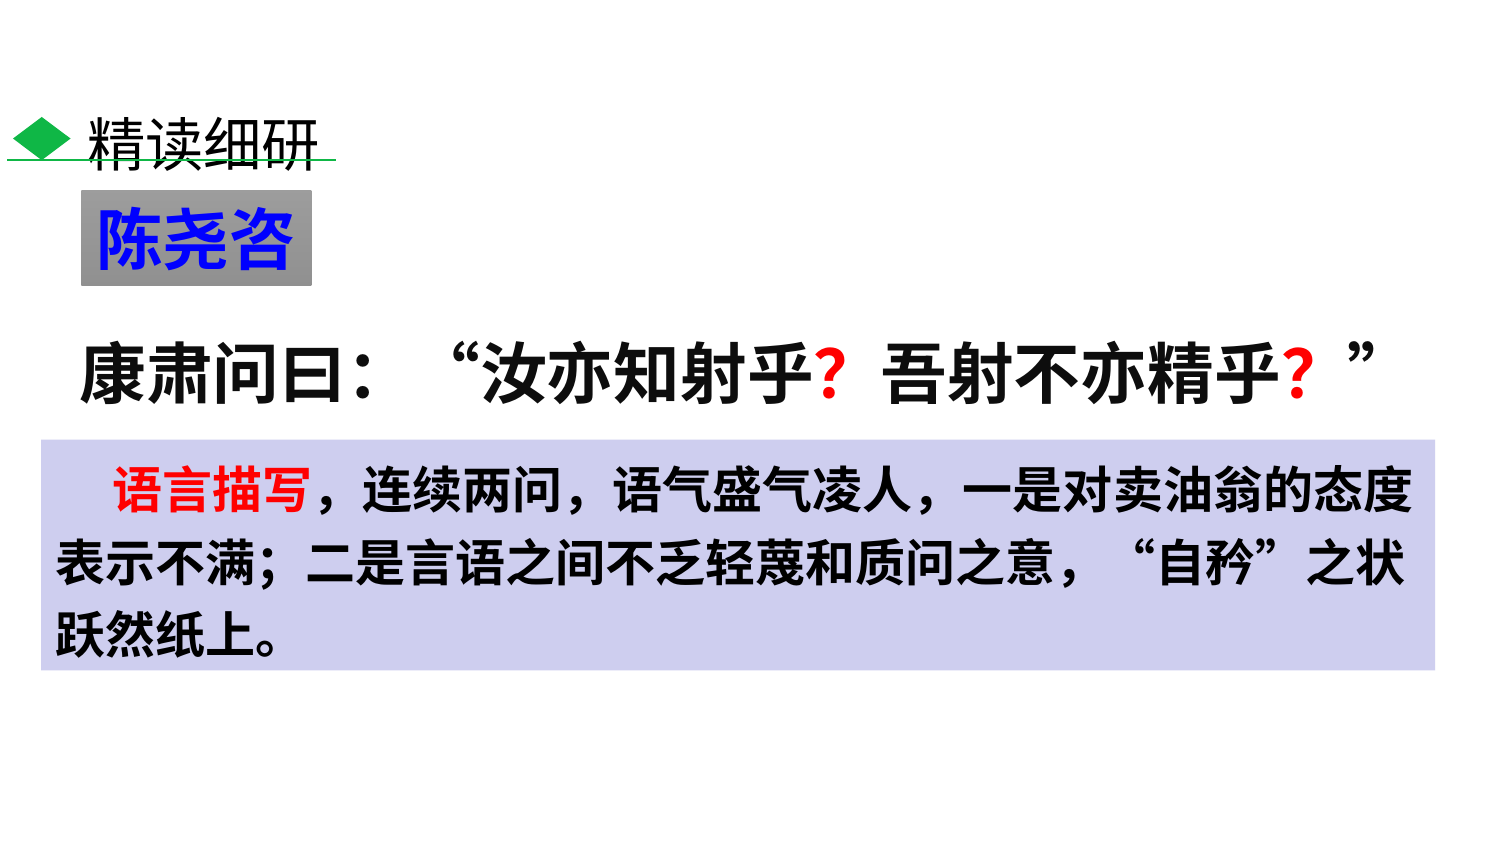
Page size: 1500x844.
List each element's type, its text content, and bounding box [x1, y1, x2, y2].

text_box 陈尧咨 [81, 190, 312, 286]
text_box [7, 100, 337, 187]
text_box 康肃问曰：“汝亦知射乎？吾射不亦精乎？” [64, 323, 1494, 420]
text_box 语言描写，连续两问，语气盛气凌人，一是对卖油翁的态度表示不满；二是言语之间不乏轻蔑和质问之意，“自矜”之状跃然纸上。 [41, 439, 1436, 671]
